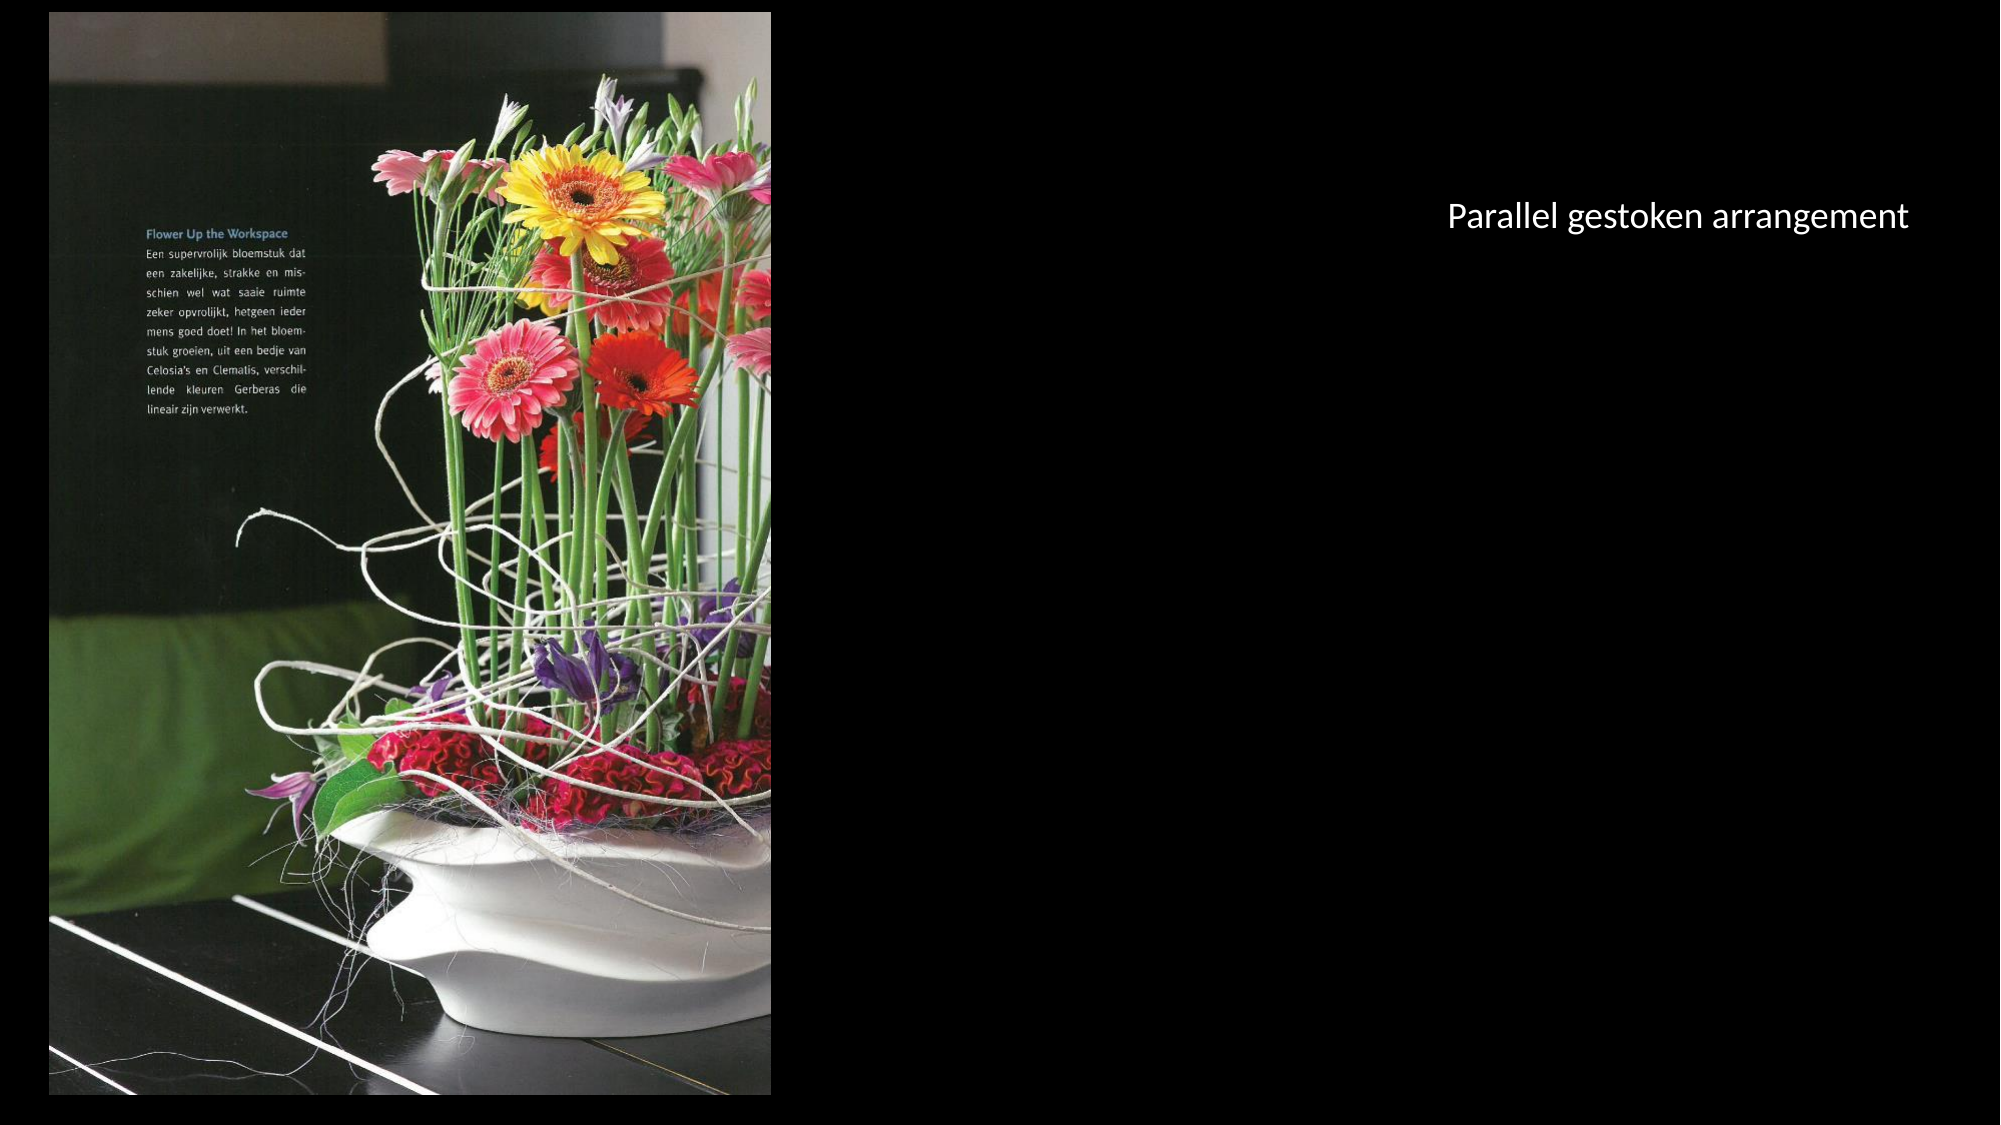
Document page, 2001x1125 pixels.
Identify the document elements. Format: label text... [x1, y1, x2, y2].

picture [49, 12, 771, 1095]
text_box Parallel gestoken arrangement [1432, 183, 1946, 289]
